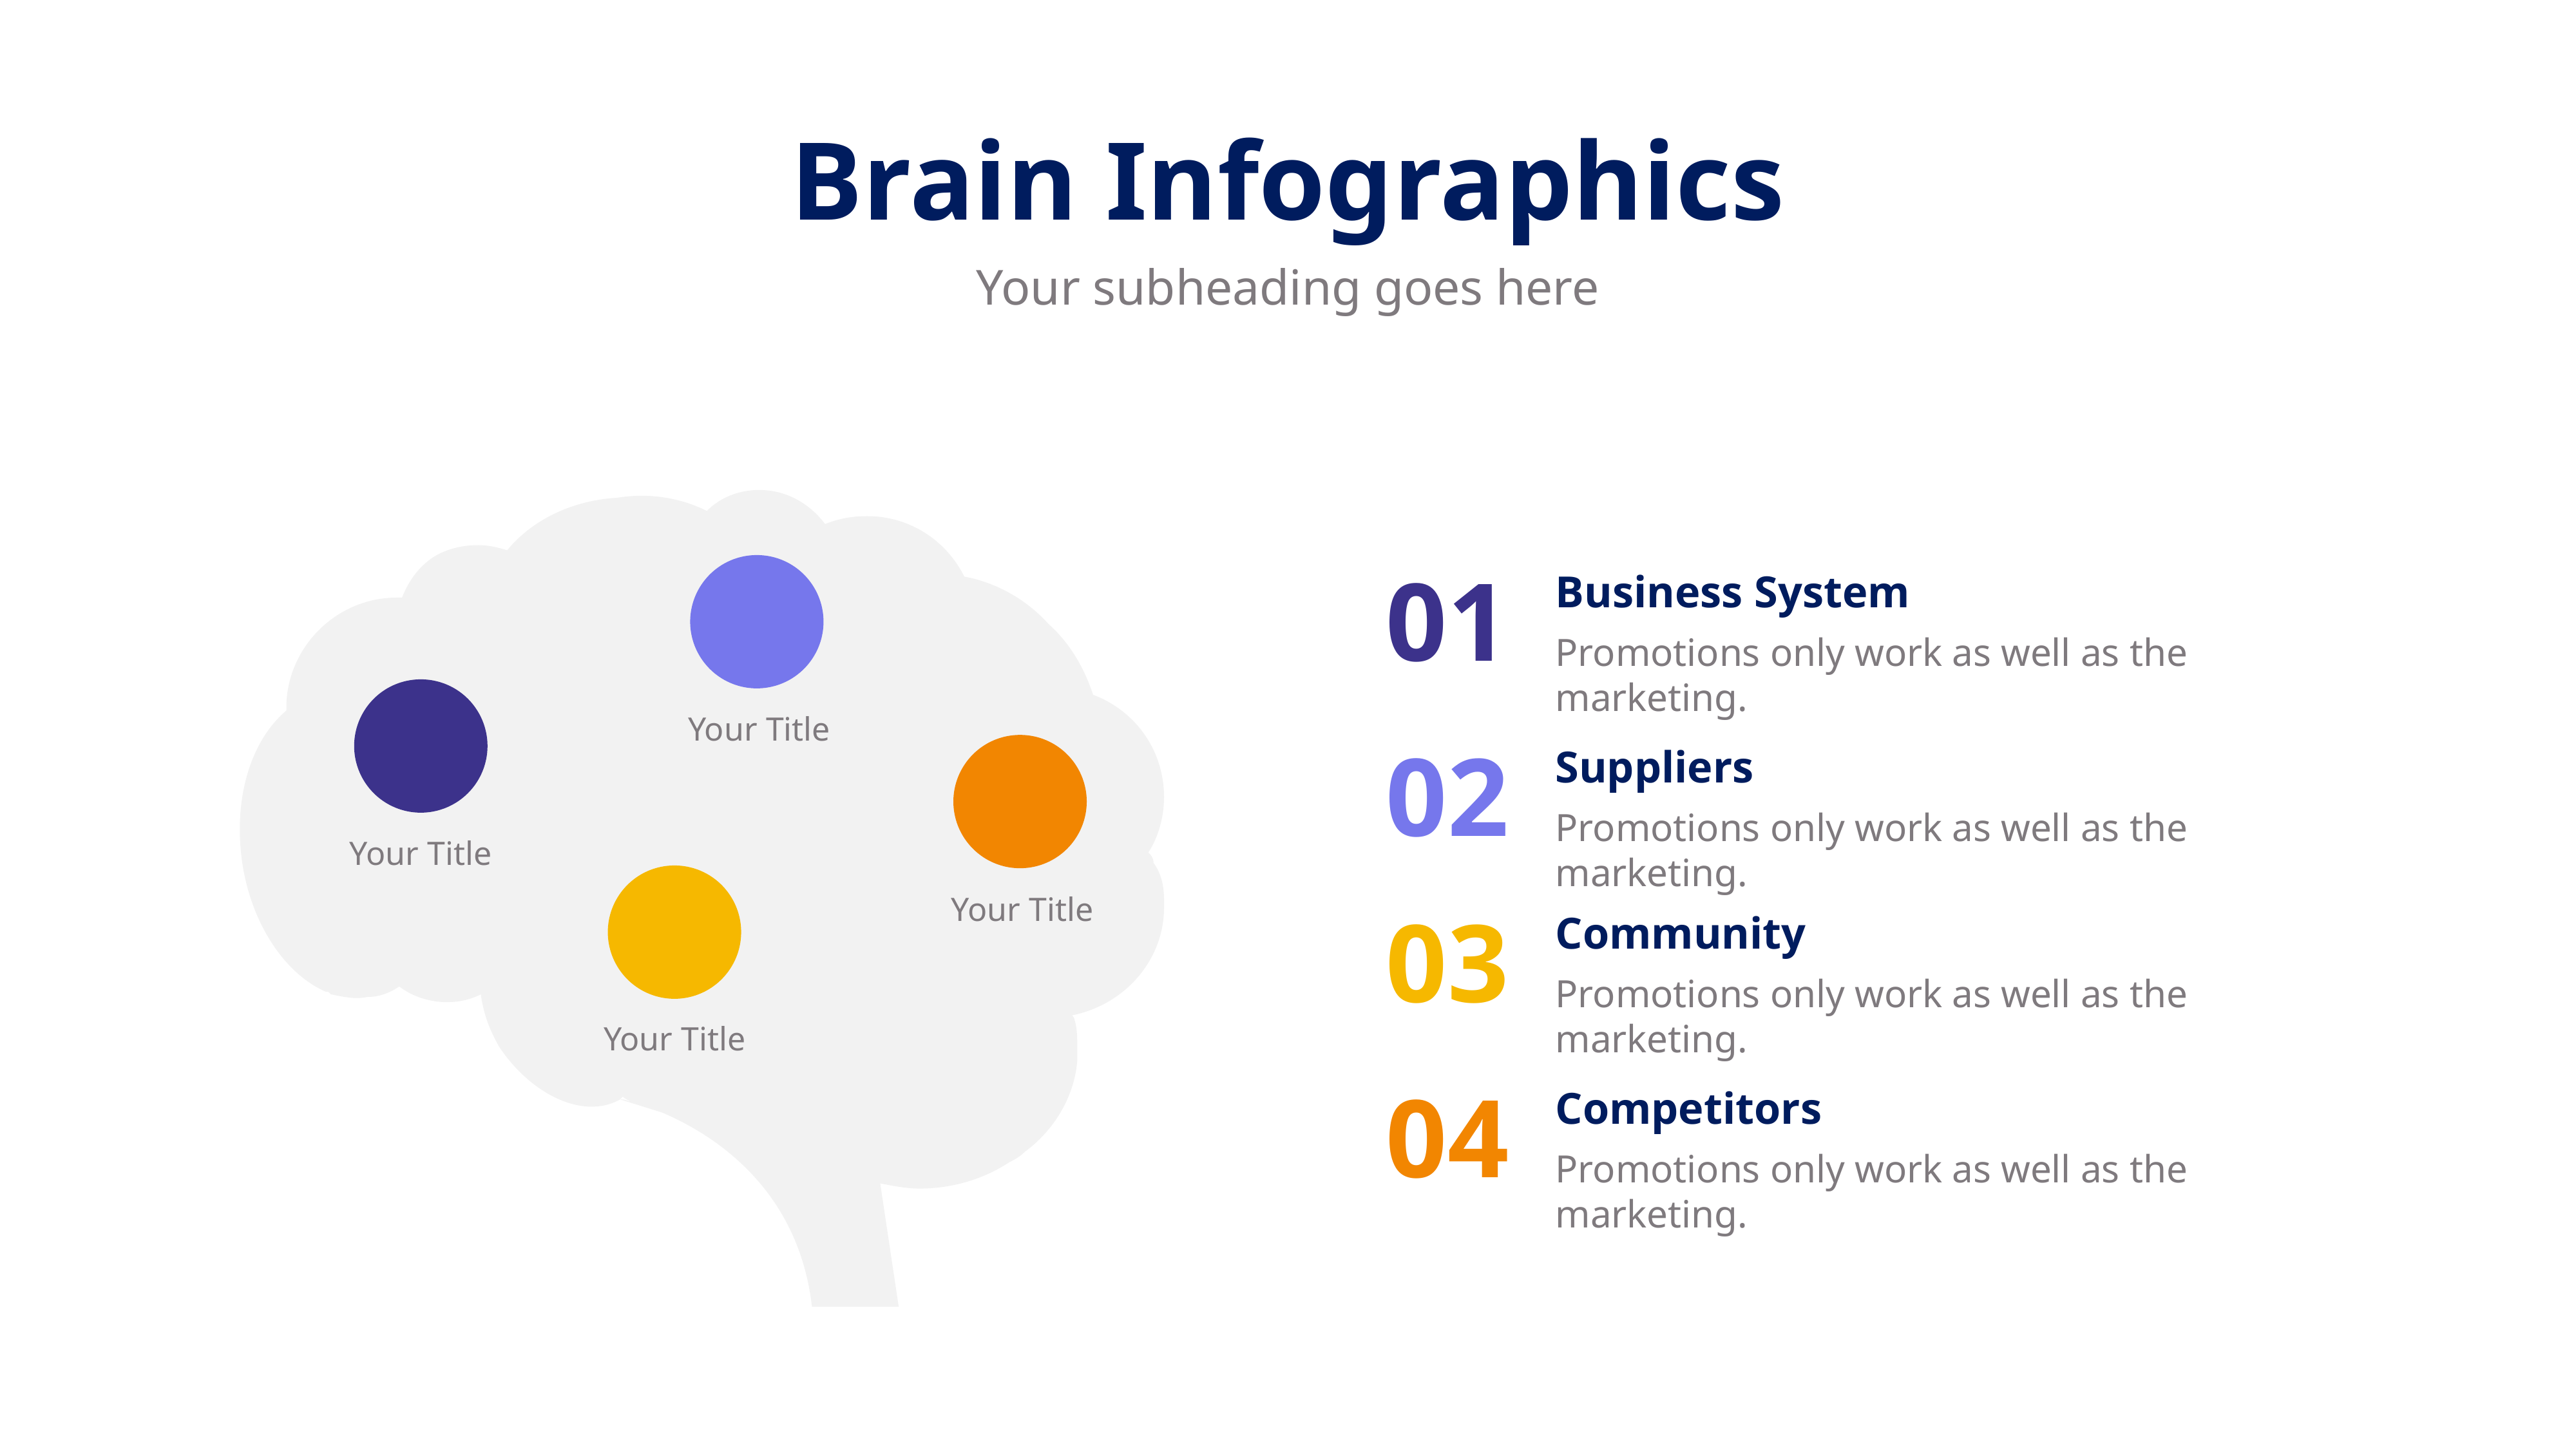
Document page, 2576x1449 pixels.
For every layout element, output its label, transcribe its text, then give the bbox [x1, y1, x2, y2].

text_box [953, 735, 1087, 869]
text_box Promotions only work as well as the marketing. [1545, 799, 2342, 899]
text_box 03 [1334, 890, 1519, 1029]
text_box Business System [1545, 560, 2028, 621]
text_box Your Title [662, 704, 857, 753]
text_box Competitors [1545, 1075, 2028, 1137]
text_box [607, 865, 741, 999]
text_box Suppliers [1545, 735, 2028, 796]
text_box Your subheading goes here [281, 251, 2295, 319]
text_box Promotions only work as well as the marketing. [1545, 965, 2342, 1065]
text_box Promotions only work as well as the marketing. [1545, 623, 2342, 724]
text_box Your Title [323, 828, 519, 876]
text_box Promotions only work as well as the marketing. [1545, 1140, 2342, 1240]
text_box Your Title [577, 1014, 772, 1063]
text_box 02 [1334, 724, 1519, 863]
text_box Community [1545, 901, 2028, 962]
text_box Brain Infographics [781, 108, 1795, 247]
text_box [240, 489, 1165, 1307]
text_box [690, 554, 824, 688]
text_box Your Title [925, 884, 1120, 933]
text_box 01 [1334, 549, 1519, 688]
text_box [354, 679, 488, 813]
text_box 04 [1334, 1065, 1519, 1204]
